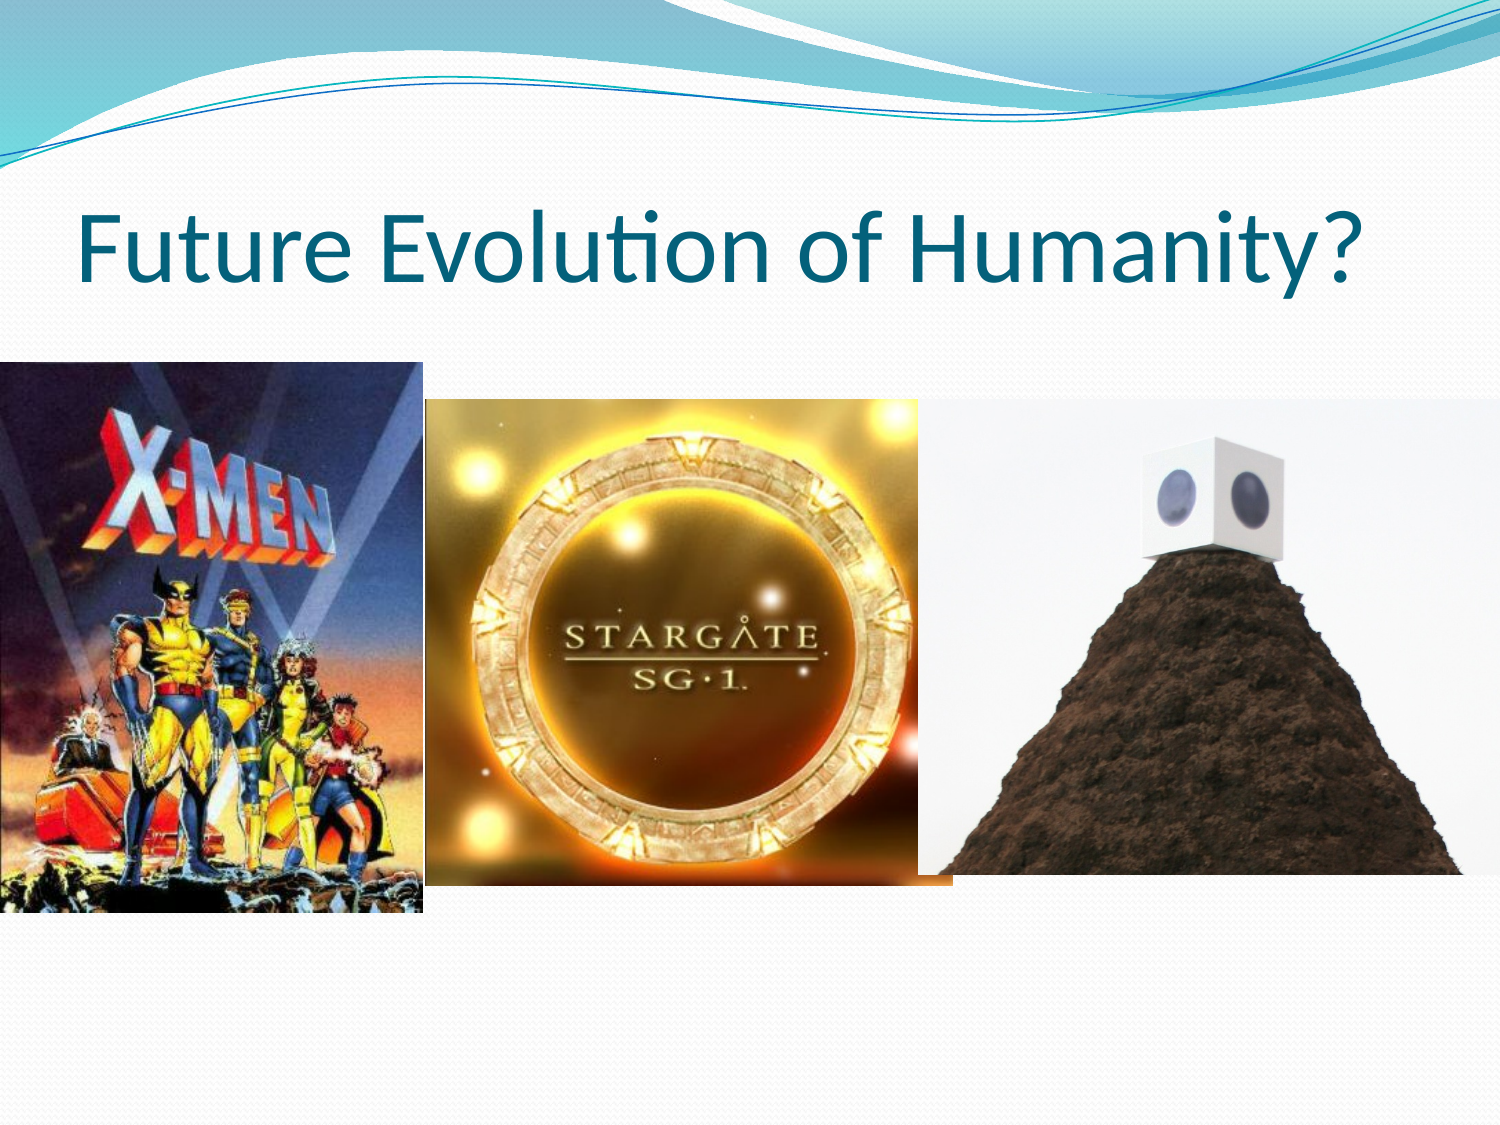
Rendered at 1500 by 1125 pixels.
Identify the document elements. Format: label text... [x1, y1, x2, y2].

picture [0, 362, 423, 913]
picture [918, 399, 1500, 876]
title Future Evolution of Humanity? [75, 115, 1425, 303]
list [428, 399, 918, 887]
